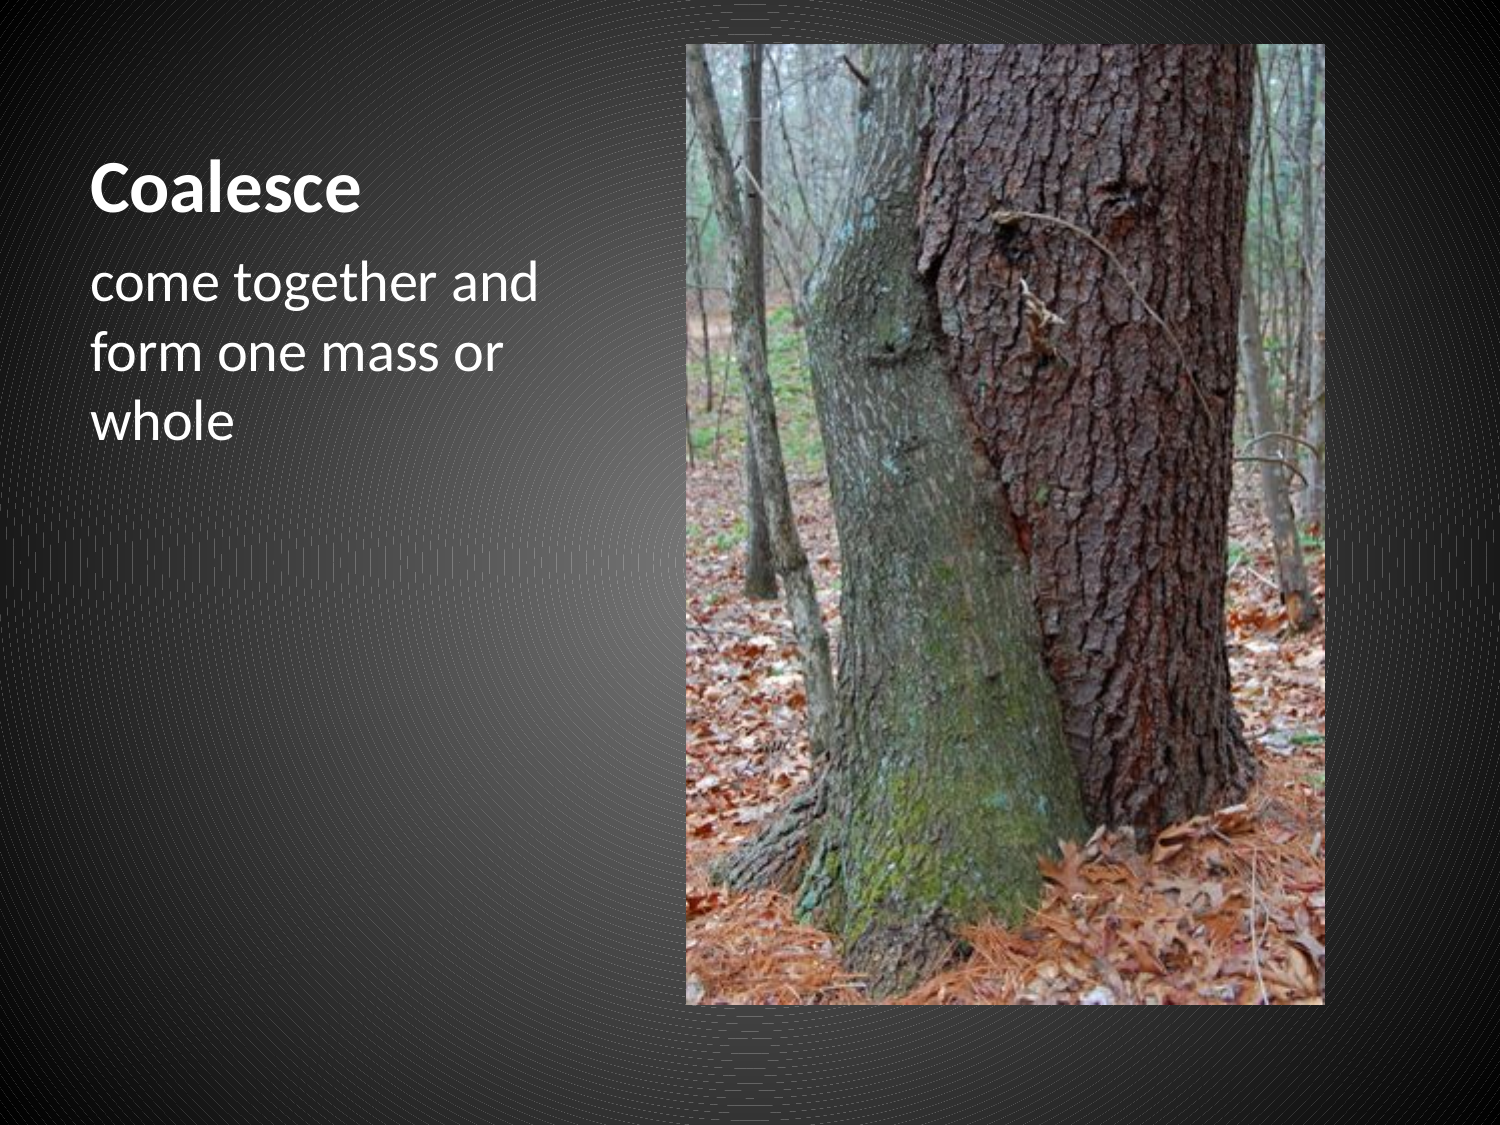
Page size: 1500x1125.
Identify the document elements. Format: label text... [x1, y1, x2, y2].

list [586, 44, 1426, 1006]
list come together and form one mass or whole [75, 235, 569, 1005]
title Coalesce [75, 44, 569, 235]
